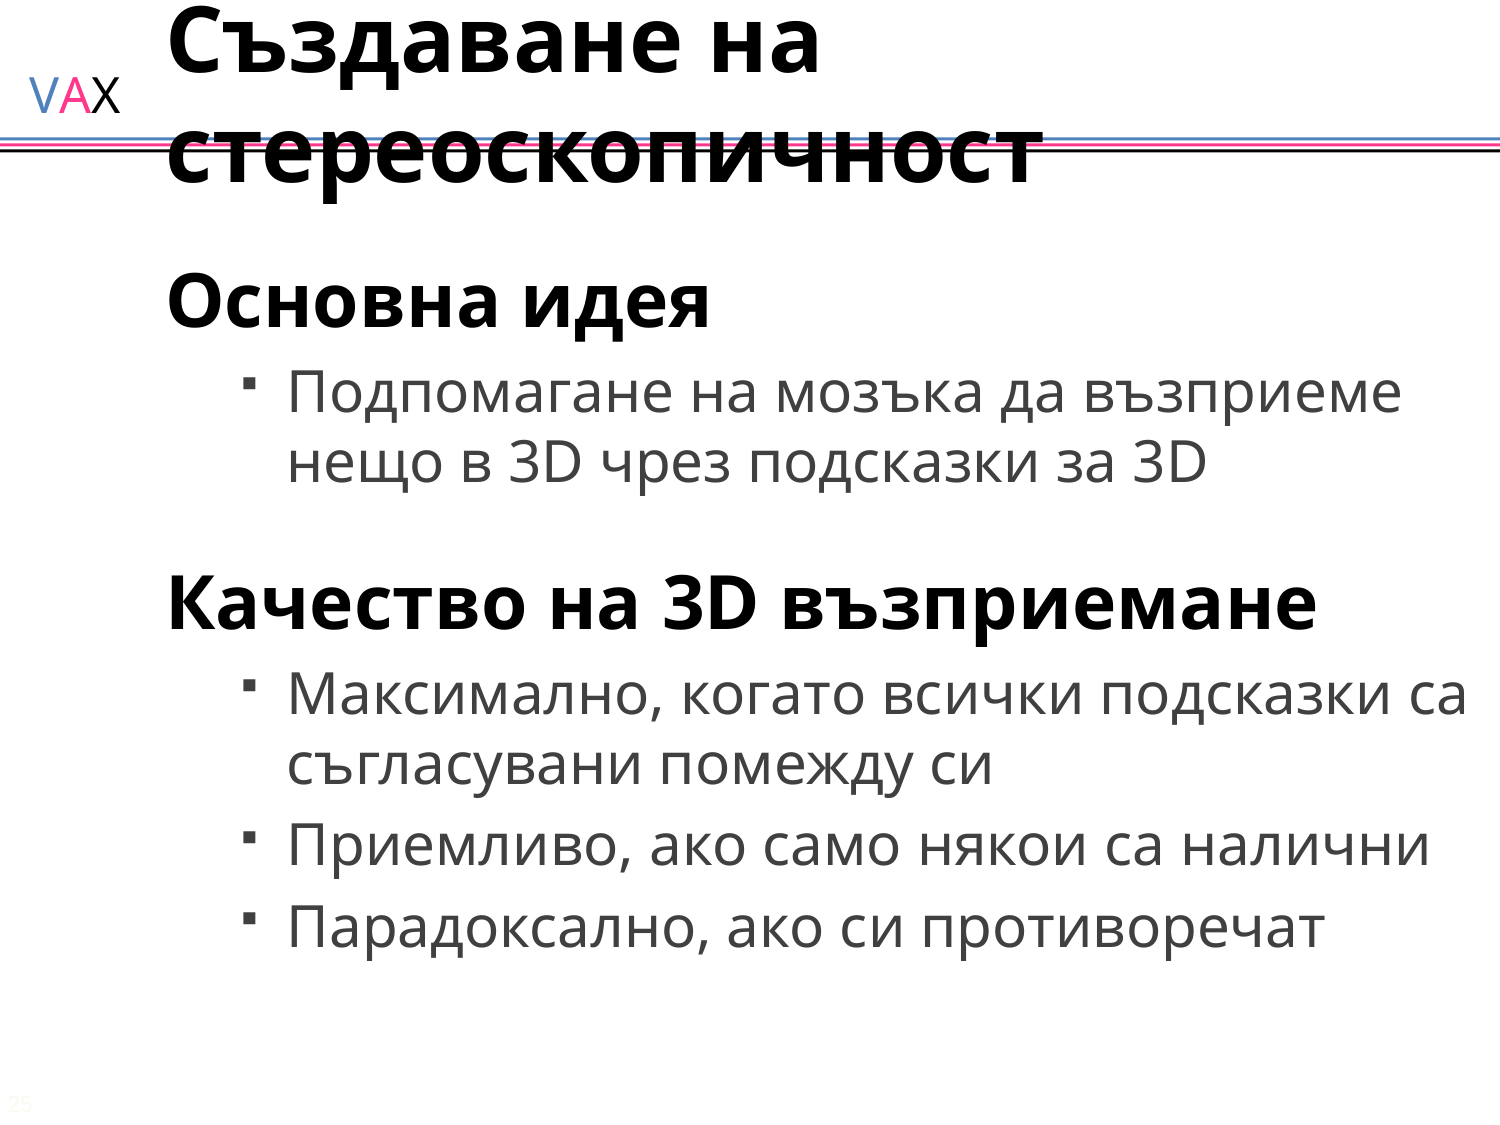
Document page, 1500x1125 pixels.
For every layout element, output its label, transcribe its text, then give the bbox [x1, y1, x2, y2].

title Създаване на стереоскопичност [0, 37, 1500, 144]
list Основна идея Подпомагане на мозъка да възприеме нещо в 3D чрез подсказки за 3D Качество на 3D възприемане Максимално, когато всички подсказки са съгласувани помежду си Приемливо, ако само някои са налични Парадоксално, ако си противоречат [150, 200, 1488, 1113]
